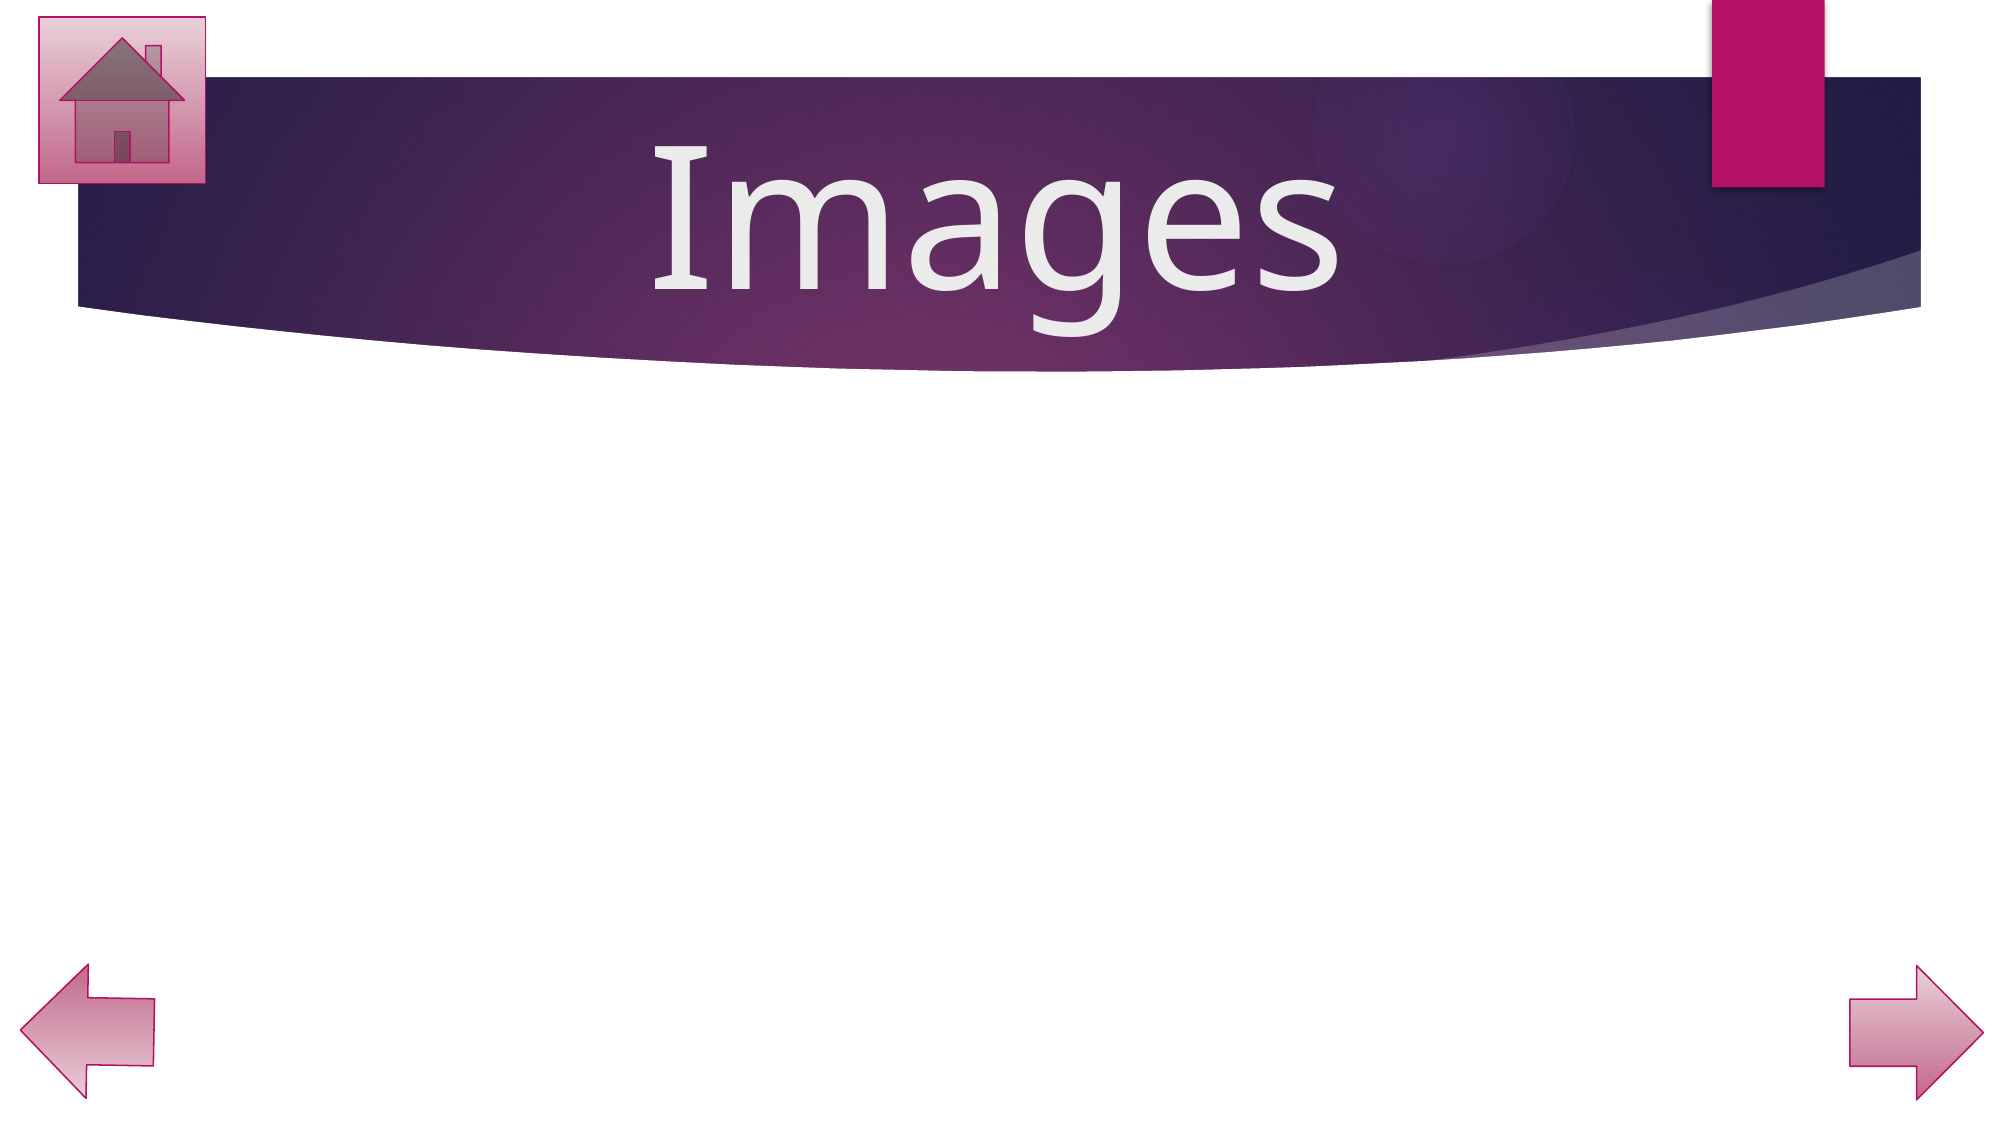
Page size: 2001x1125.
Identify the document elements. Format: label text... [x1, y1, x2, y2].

text_box [19, 963, 156, 1100]
text_box [1849, 964, 1984, 1101]
title Images [569, 96, 1425, 323]
text_box [38, 16, 206, 184]
